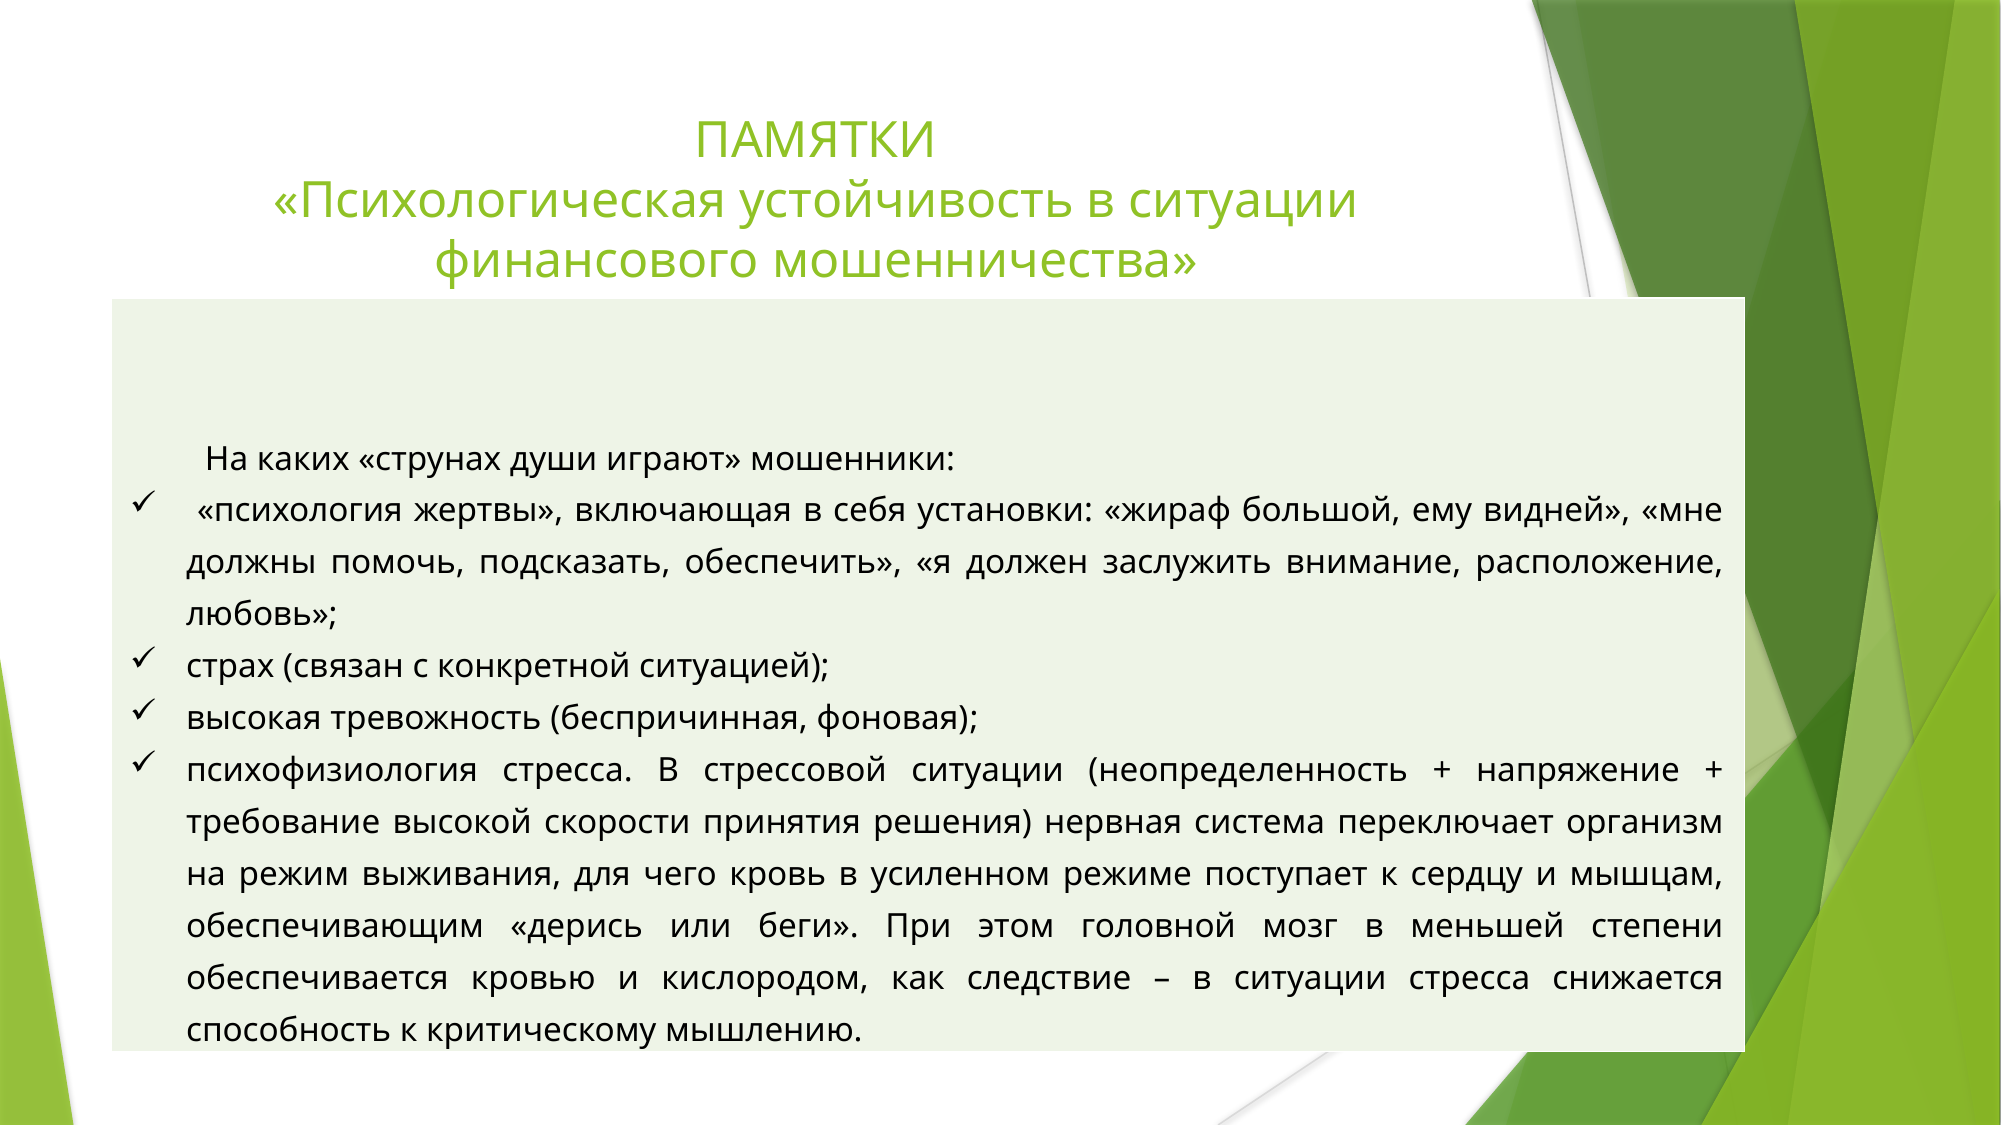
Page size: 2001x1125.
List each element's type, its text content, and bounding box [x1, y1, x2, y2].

table_header На каких «струнах души играют» мошенники: «психология жертвы», включающая в себя установки: «жираф большой, ему видней», «мне должны помочь, подсказать, обеспечить», «я должен заслужить внимание, расположение, любовь»; страх (связан с конкретной ситуацией); высокая тревожность (беспричинная, фоновая); психофизиология стресса. В стрессовой ситуации (неопределенность + напряжение + требование высокой скорости принятия решения) нервная система переключает организм на режим выживания, для чего кровь в усиленном режиме поступает к сердцу и мышцам, обеспечивающим «дерись или беги». При этом головной мозг в меньшей степени обеспечивается кровью и кислородом, как следствие – в ситуации стресса снижается способность к критическому мышлению. [112, 299, 1744, 1051]
title ПАМЯТКИ «Психологическая устойчивость в ситуации финансового мошенничества» [111, 99, 1522, 247]
